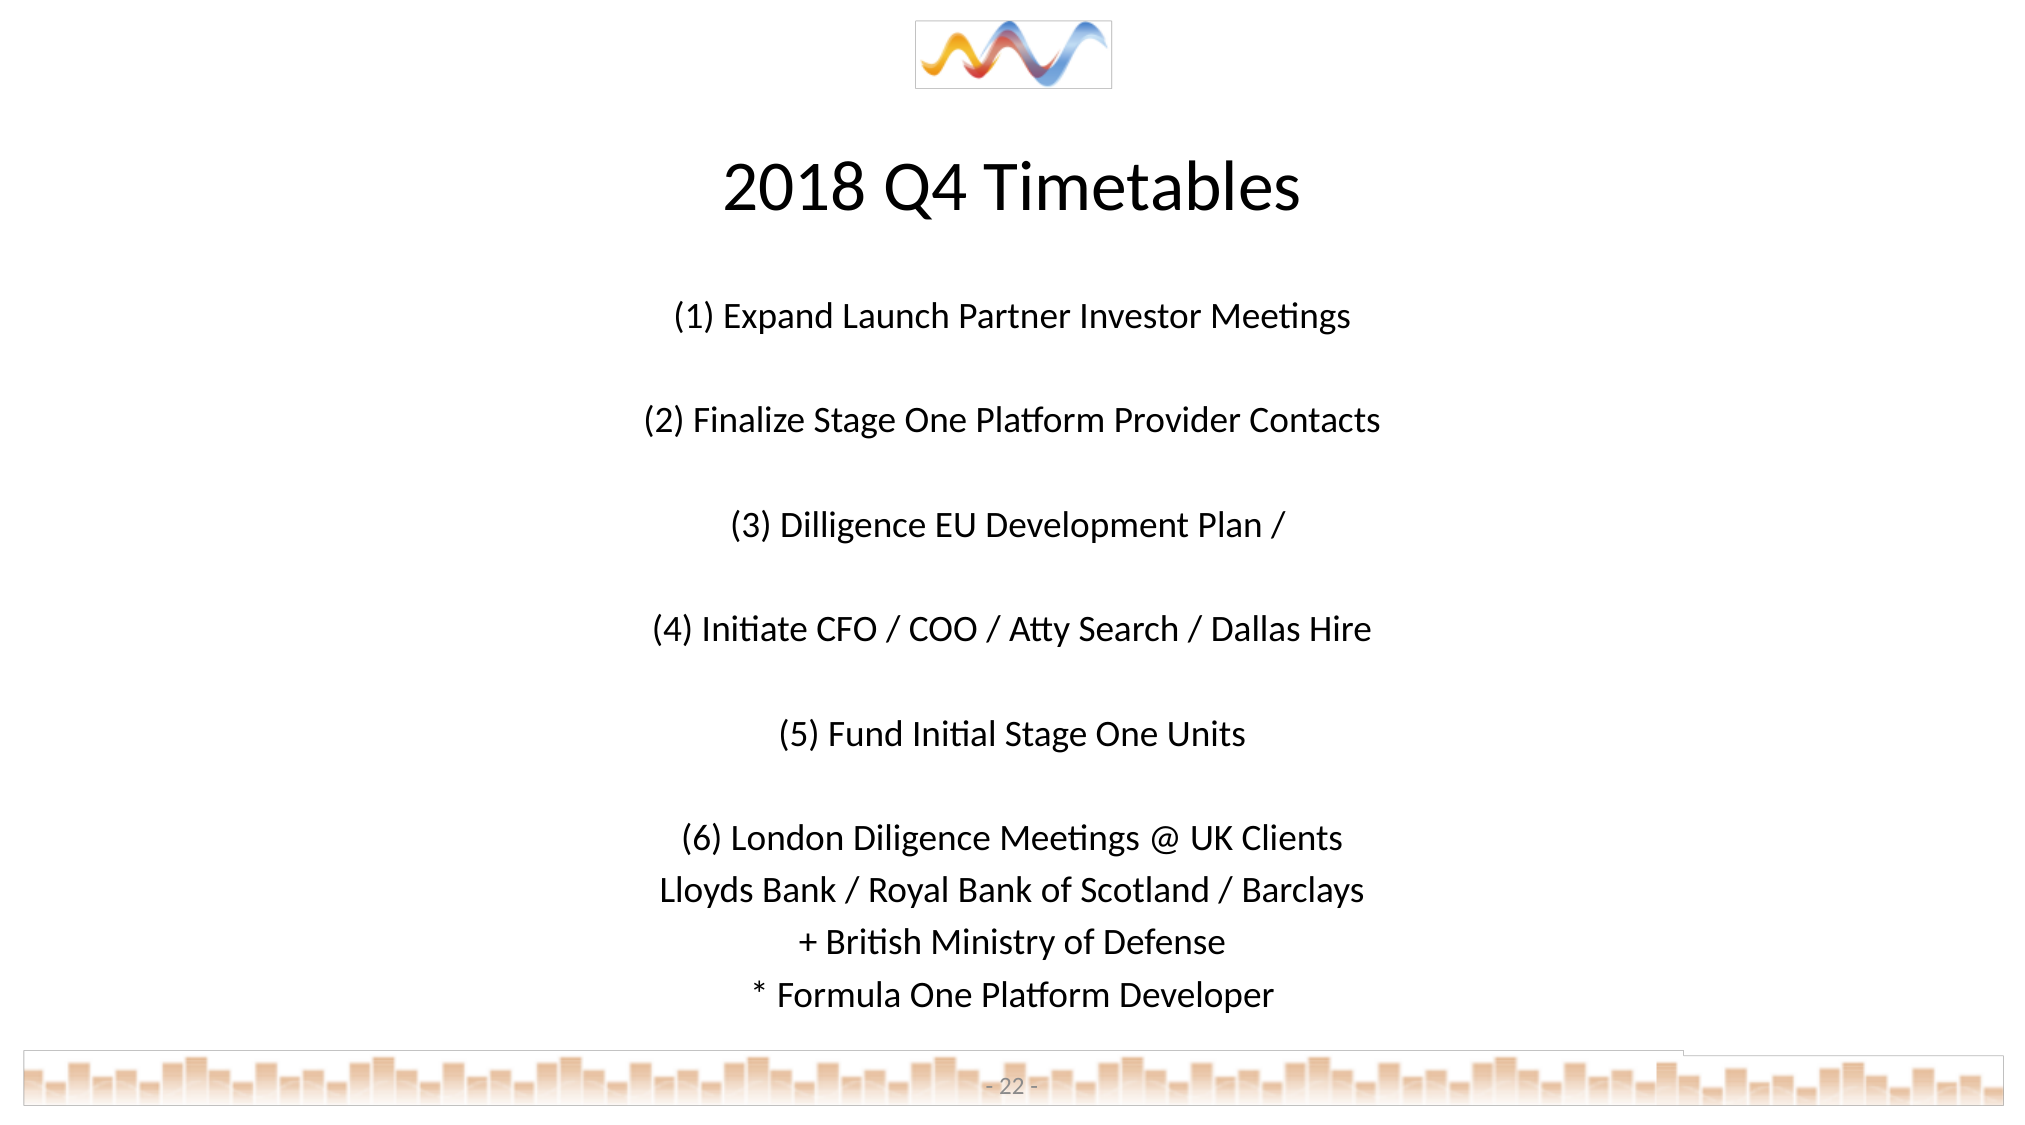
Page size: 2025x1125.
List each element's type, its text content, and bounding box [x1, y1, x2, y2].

text_box (1) Expand Launch Partner Investor Meetings (2) Finalize Stage One Platform Provider Contacts (3) Dilligence EU Development Plan / (4) Initiate CFO / COO / Atty Search / Dallas Hire (5) Fund Initial Stage One Units (6) London Diligence Meetings @ UK Clients Lloyds Bank / Royal Bank of Scotland / Barclays + British Ministry of Defense * Formula One Platform Developer [101, 231, 1924, 1030]
slide_number - 22 - [940, 1054, 1083, 1115]
title 2018 Q4 Timetables [101, 45, 1924, 231]
